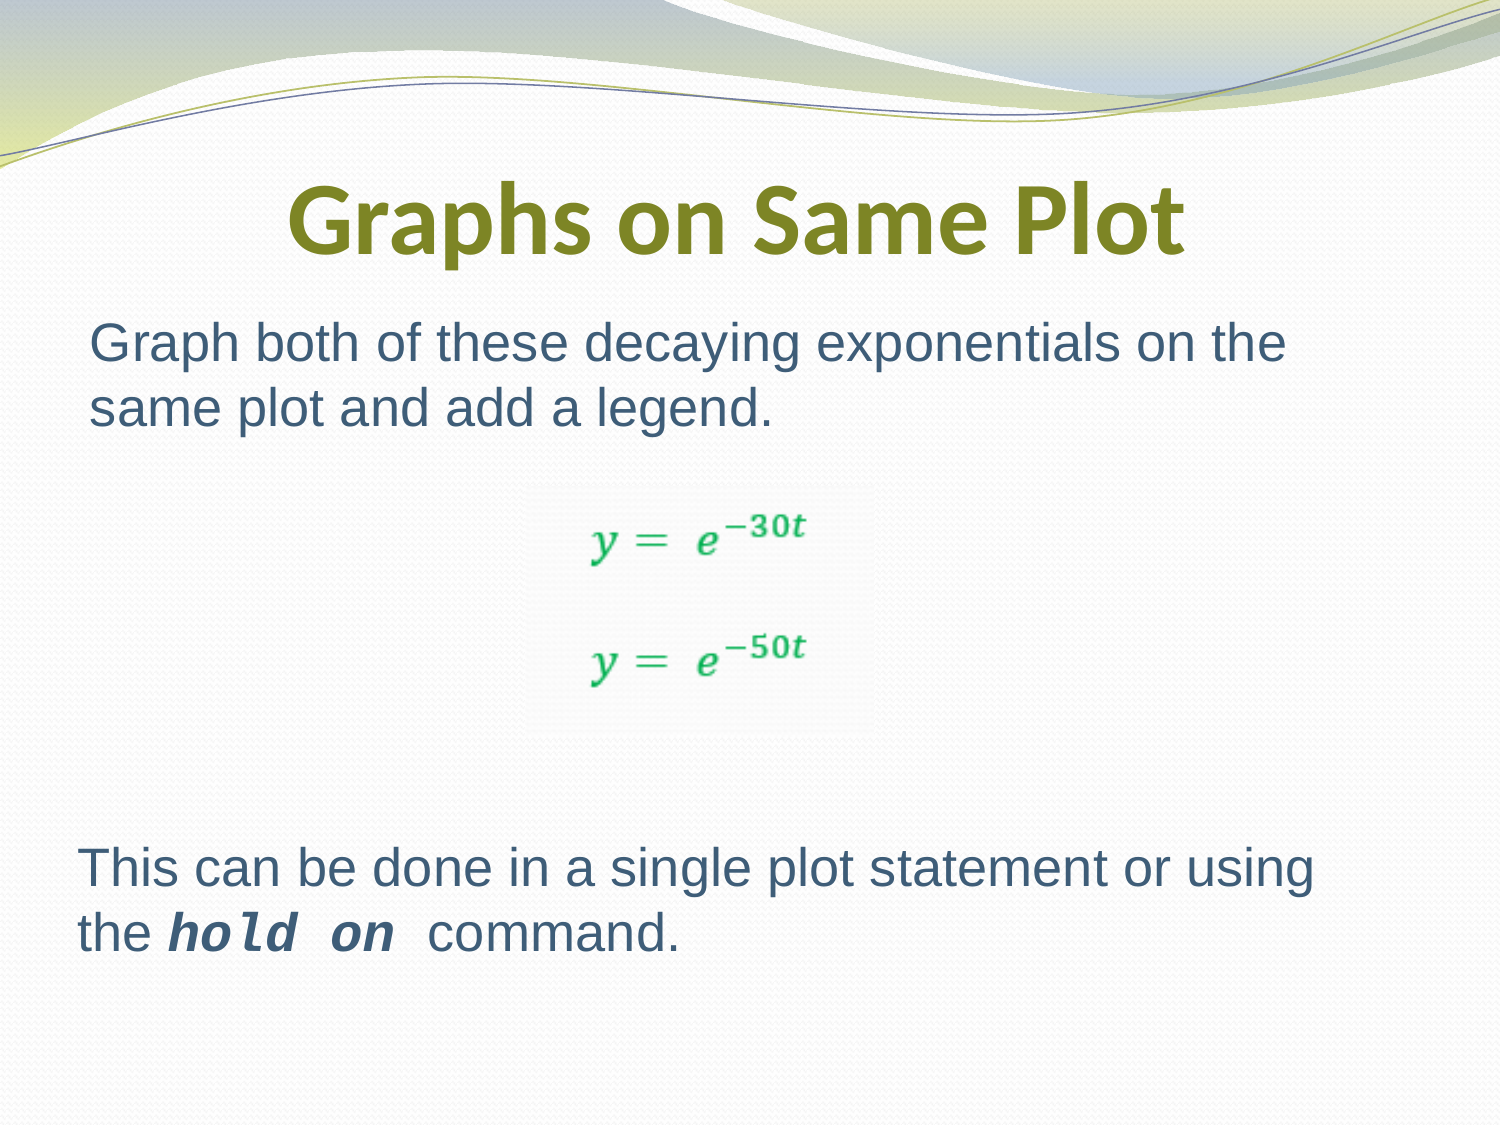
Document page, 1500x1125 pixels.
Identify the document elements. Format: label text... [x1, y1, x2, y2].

title Graphs on Same Plot [62, 87, 1413, 275]
text_box Graph both of these decaying exponentials on the same plot and add a legend. [74, 299, 1425, 462]
text_box This can be done in a single plot statement or using the hold on command. [62, 824, 1413, 987]
picture [524, 486, 874, 737]
